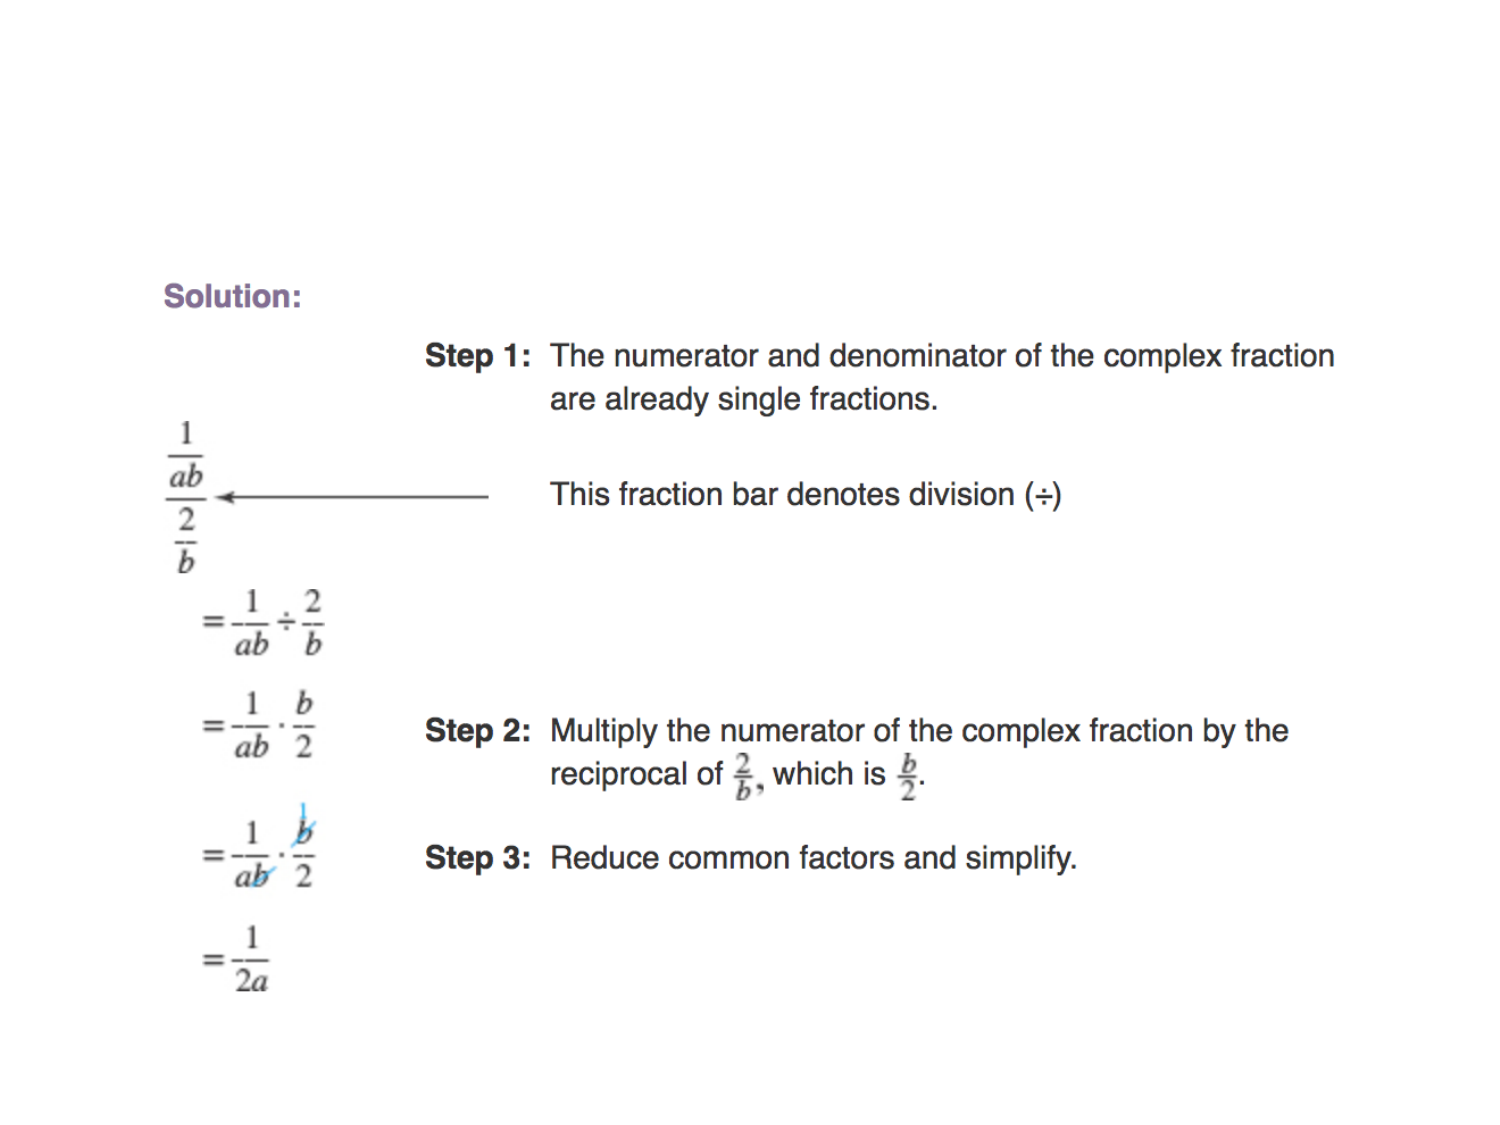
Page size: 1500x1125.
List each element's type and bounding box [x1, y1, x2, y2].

list [74, 262, 1426, 1006]
